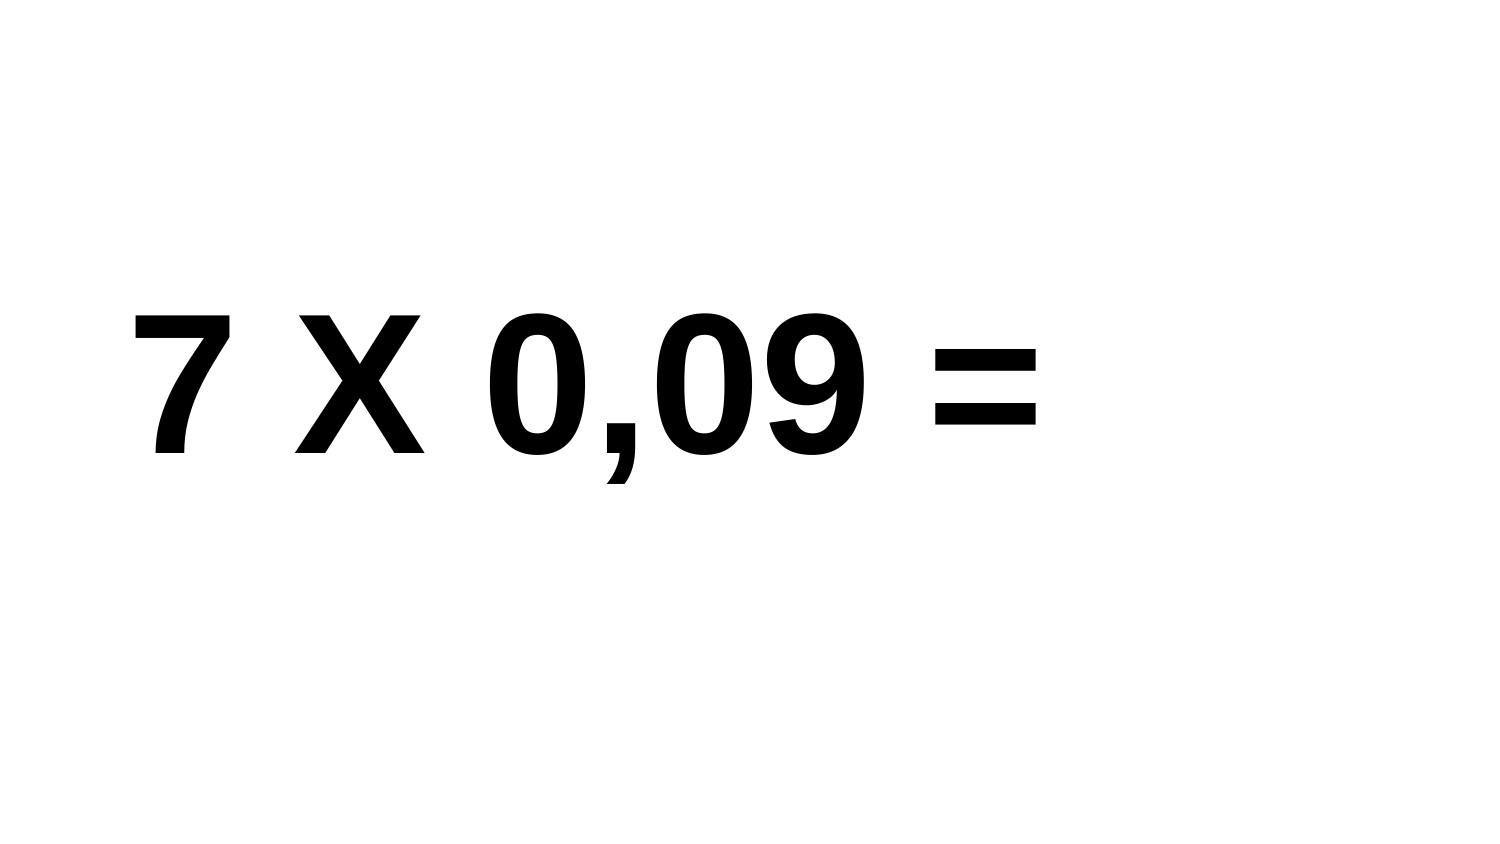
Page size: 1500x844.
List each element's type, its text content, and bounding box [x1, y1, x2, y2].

text_box 7 X 0,09 = [112, 318, 1388, 509]
